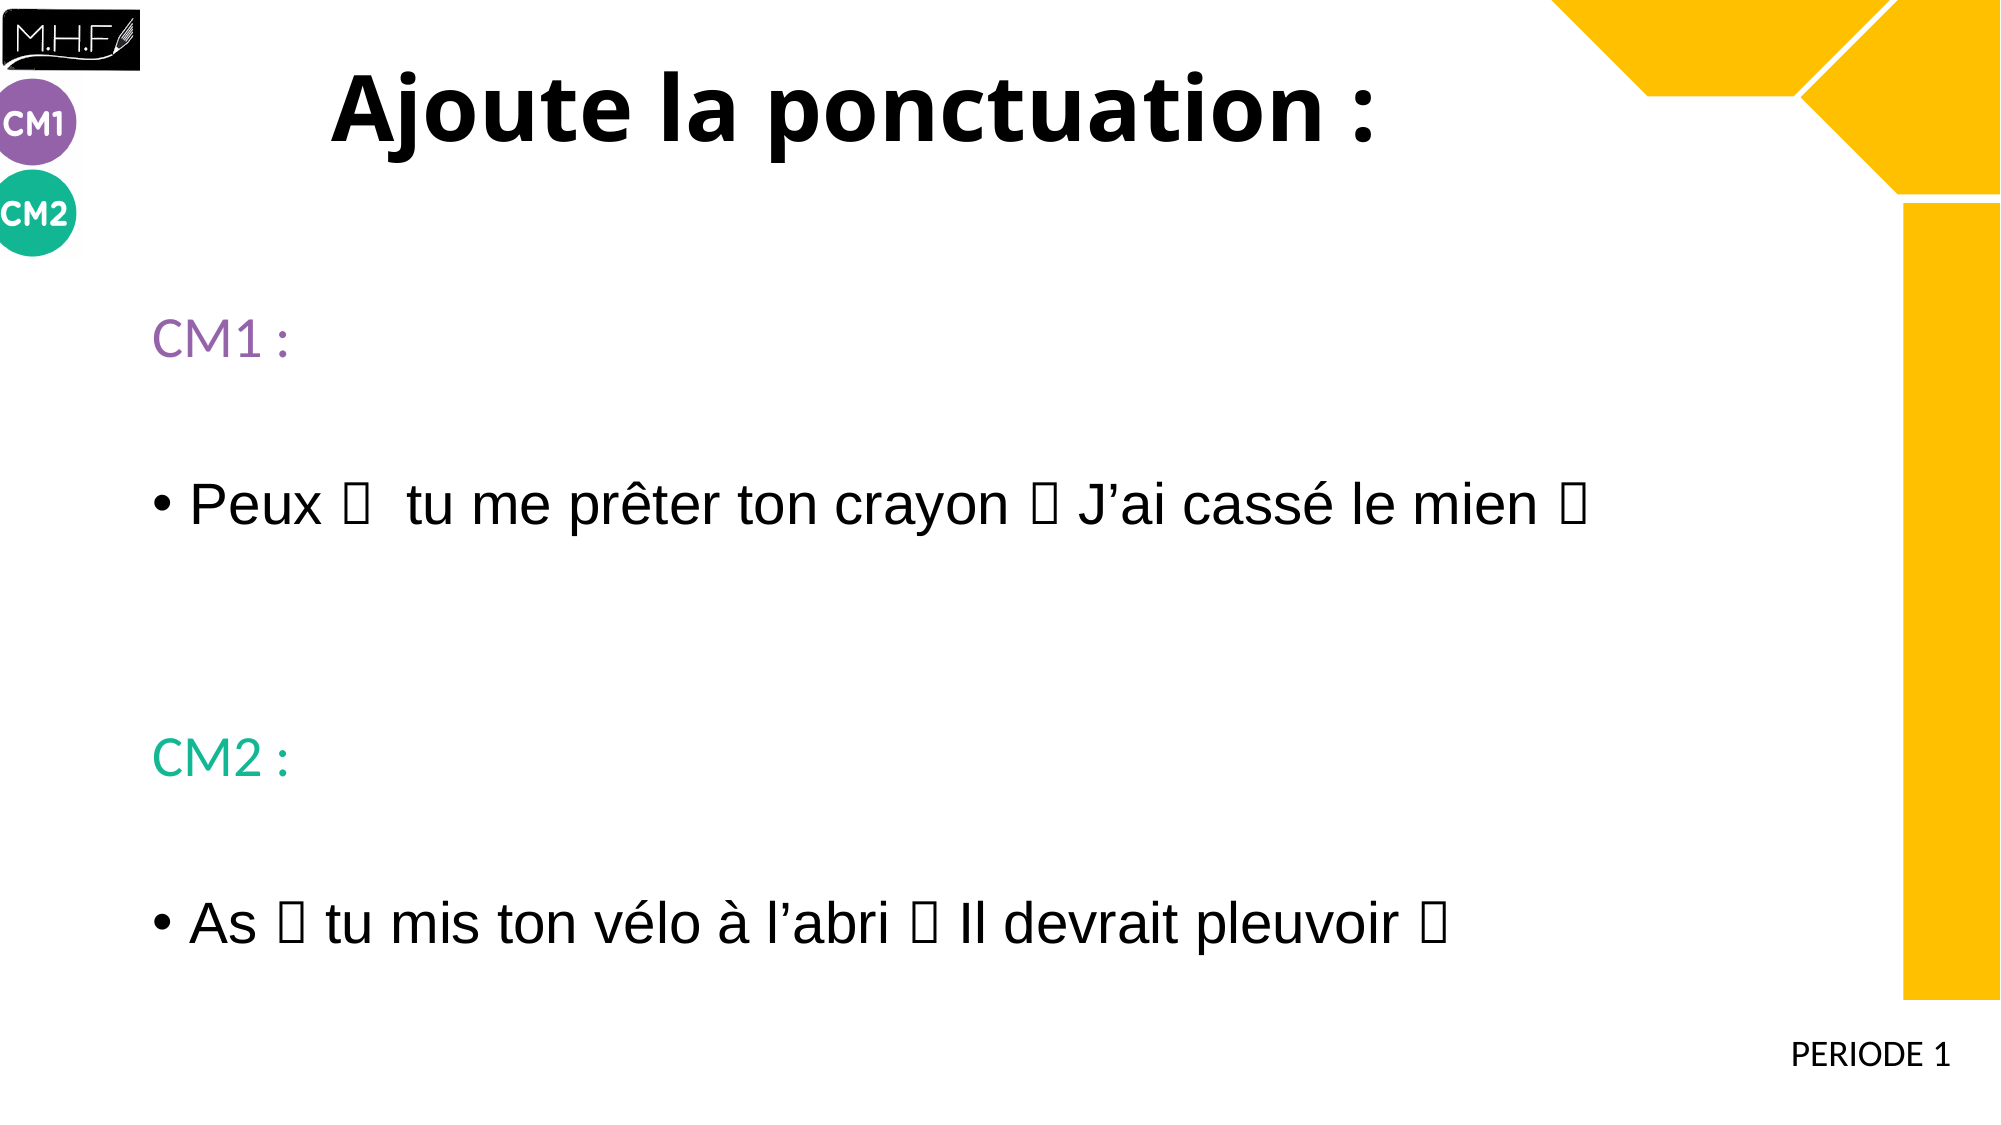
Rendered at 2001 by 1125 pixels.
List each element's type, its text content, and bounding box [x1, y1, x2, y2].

text_box [1549, 0, 1892, 98]
text_box [1902, 202, 2000, 1001]
text_box PERIODE 1 [1362, 1021, 1967, 1082]
text_box [1799, 0, 2000, 196]
title Ajoute la ponctuation : [316, 3, 1863, 221]
list CM1 : Peux  tu me prêter ton crayon  J’ai cassé le mien  CM2 : As  tu mis ton vélo à l’abri  Il devrait pleuvoir  [137, 299, 1863, 1014]
picture [0, 7, 140, 259]
